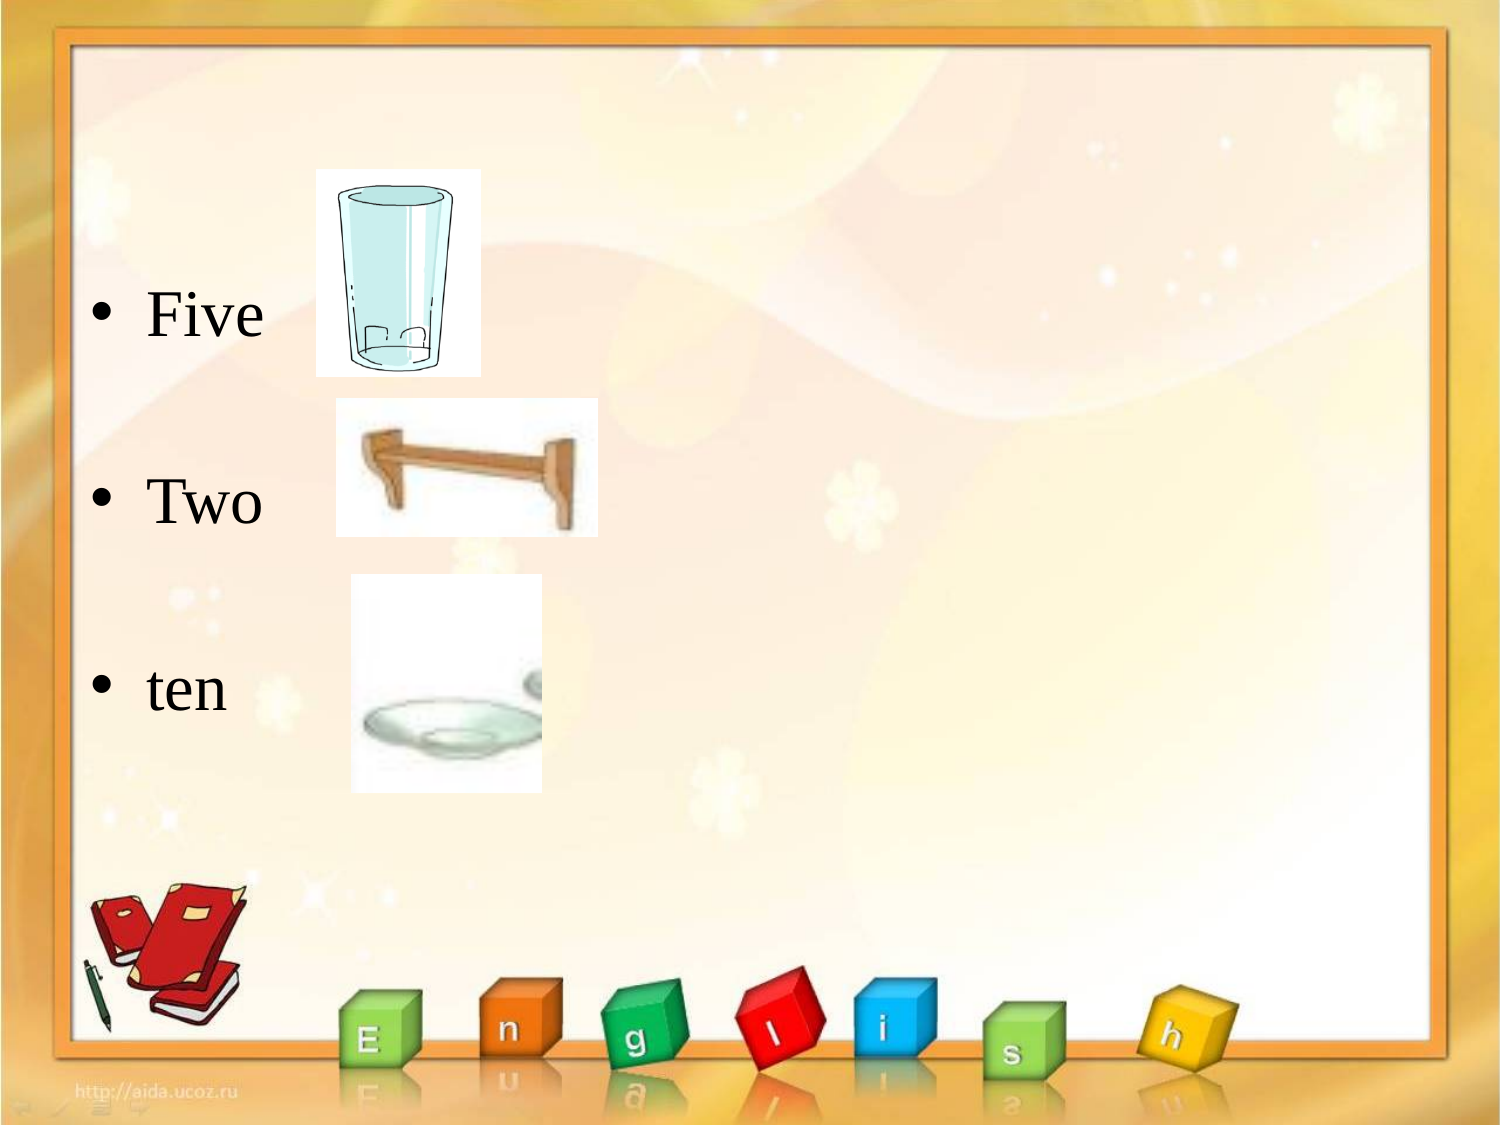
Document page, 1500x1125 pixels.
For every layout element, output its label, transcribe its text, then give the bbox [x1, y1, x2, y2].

picture [0, 0, 1500, 1125]
list Five Two ten [75, 262, 1425, 1005]
